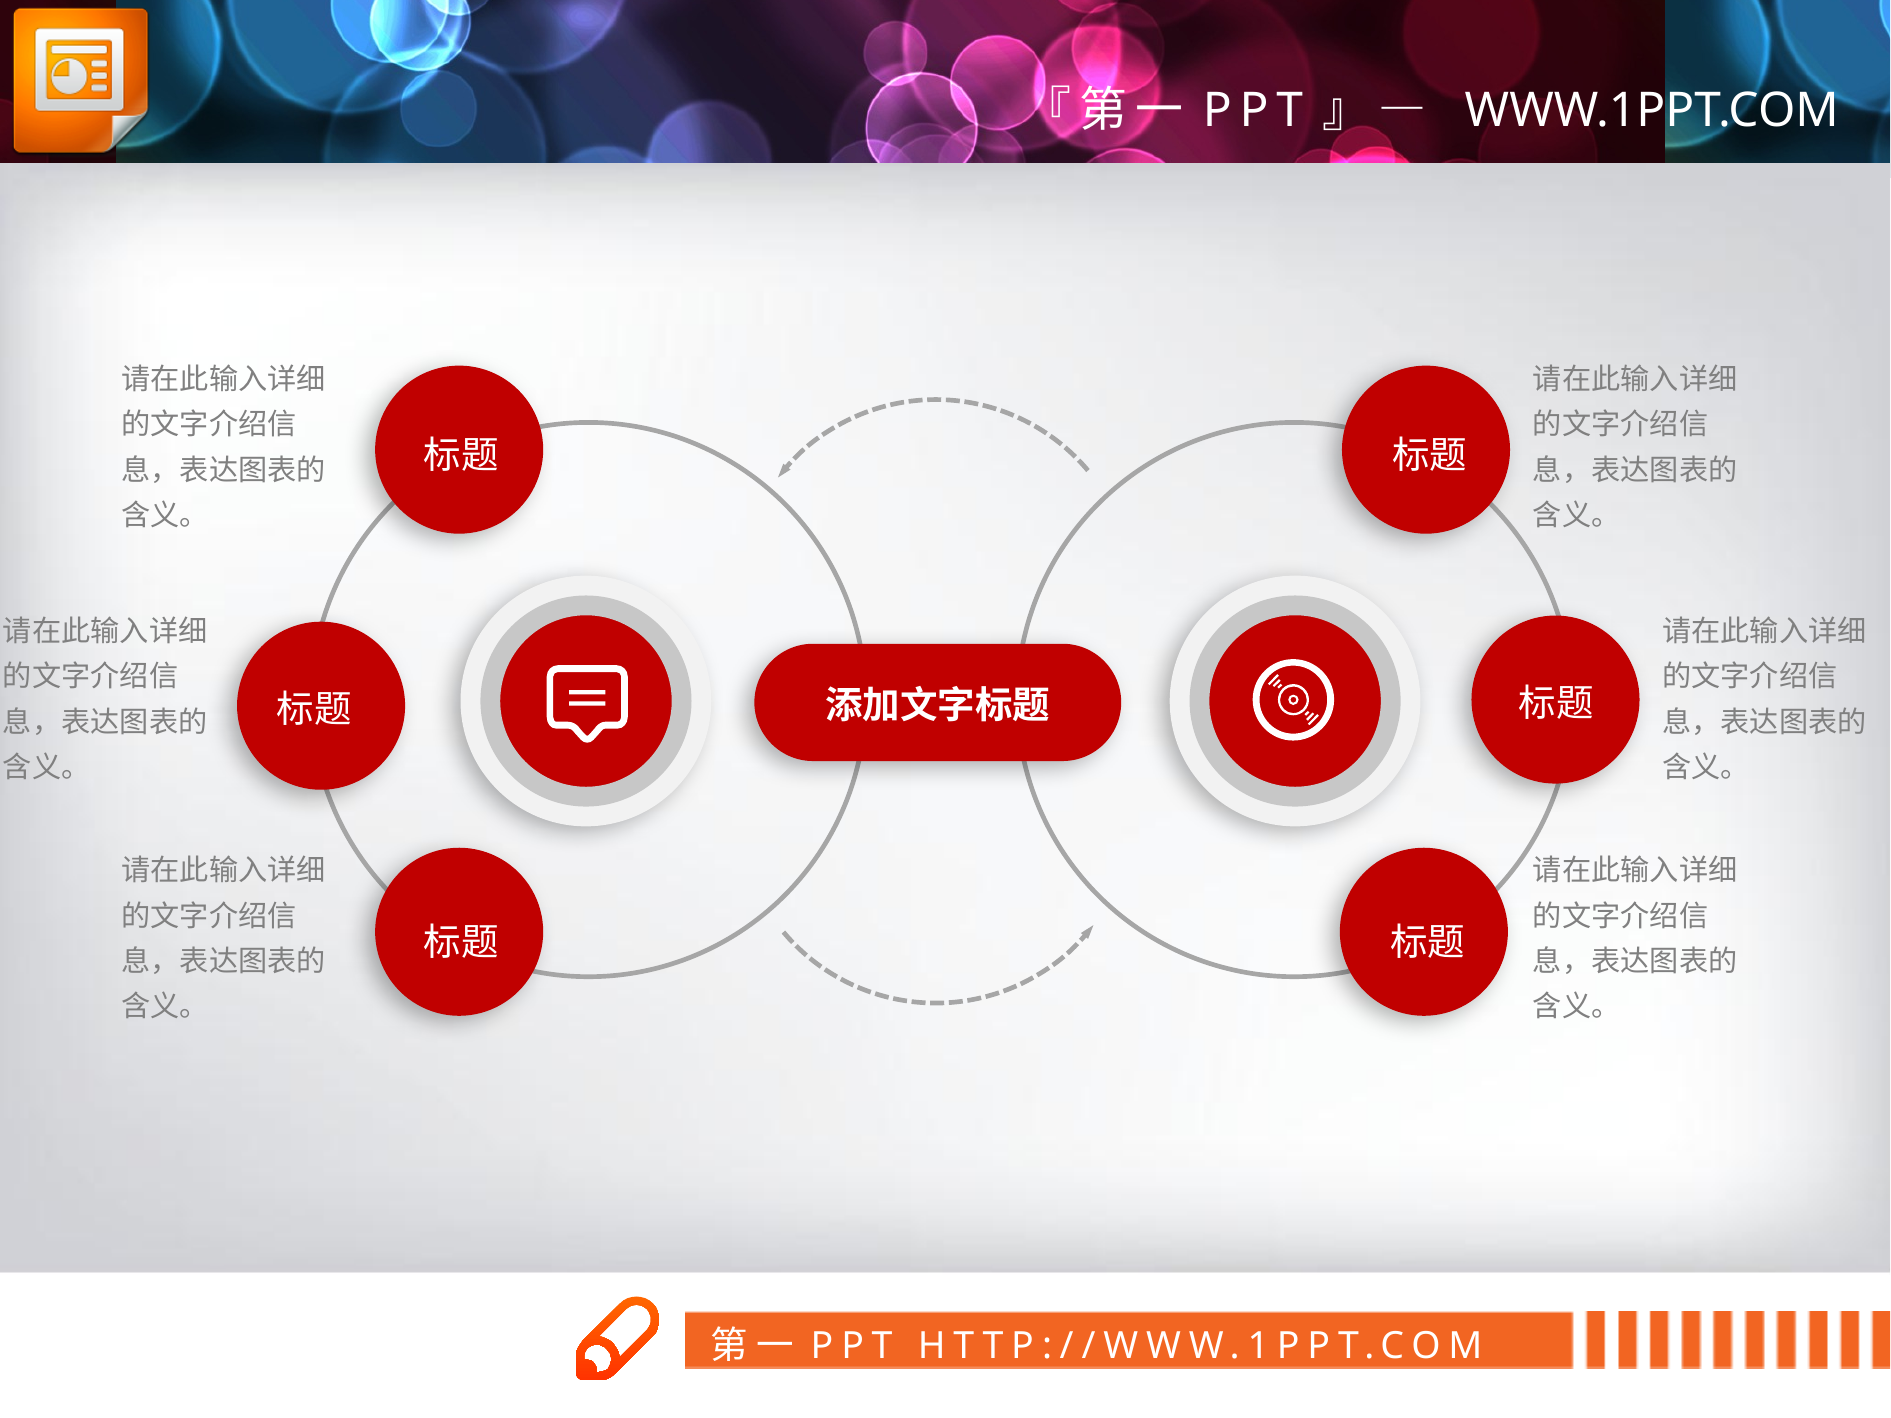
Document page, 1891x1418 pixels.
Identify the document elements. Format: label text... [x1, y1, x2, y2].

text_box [1341, 365, 1511, 534]
text_box 请在此输入详细的文字介绍信息，表达图表的含义。 [106, 833, 366, 1030]
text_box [460, 575, 712, 827]
text_box [777, 399, 1089, 599]
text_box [374, 847, 544, 1017]
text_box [1252, 658, 1335, 741]
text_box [754, 643, 1122, 762]
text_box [546, 664, 628, 743]
text_box [324, 422, 859, 977]
text_box 请在此输入详细的文字介绍信息，表达图表的含义。 [1518, 342, 1777, 539]
text_box [783, 804, 1094, 1004]
text_box 请在此输入详细的文字介绍信息，表达图表的含义。 [1647, 594, 1891, 791]
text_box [1169, 575, 1421, 827]
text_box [1471, 615, 1640, 784]
text_box [1024, 422, 1556, 977]
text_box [236, 621, 406, 790]
text_box 请在此输入详细的文字介绍信息，表达图表的含义。 [0, 594, 247, 791]
text_box 请在此输入详细的文字介绍信息，表达图表的含义。 [106, 342, 366, 539]
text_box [374, 365, 544, 534]
picture [685, 1311, 1891, 1369]
picture [0, 0, 1891, 1275]
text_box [1339, 847, 1509, 1017]
text_box 请在此输入详细的文字介绍信息，表达图表的含义。 [1518, 833, 1777, 1030]
